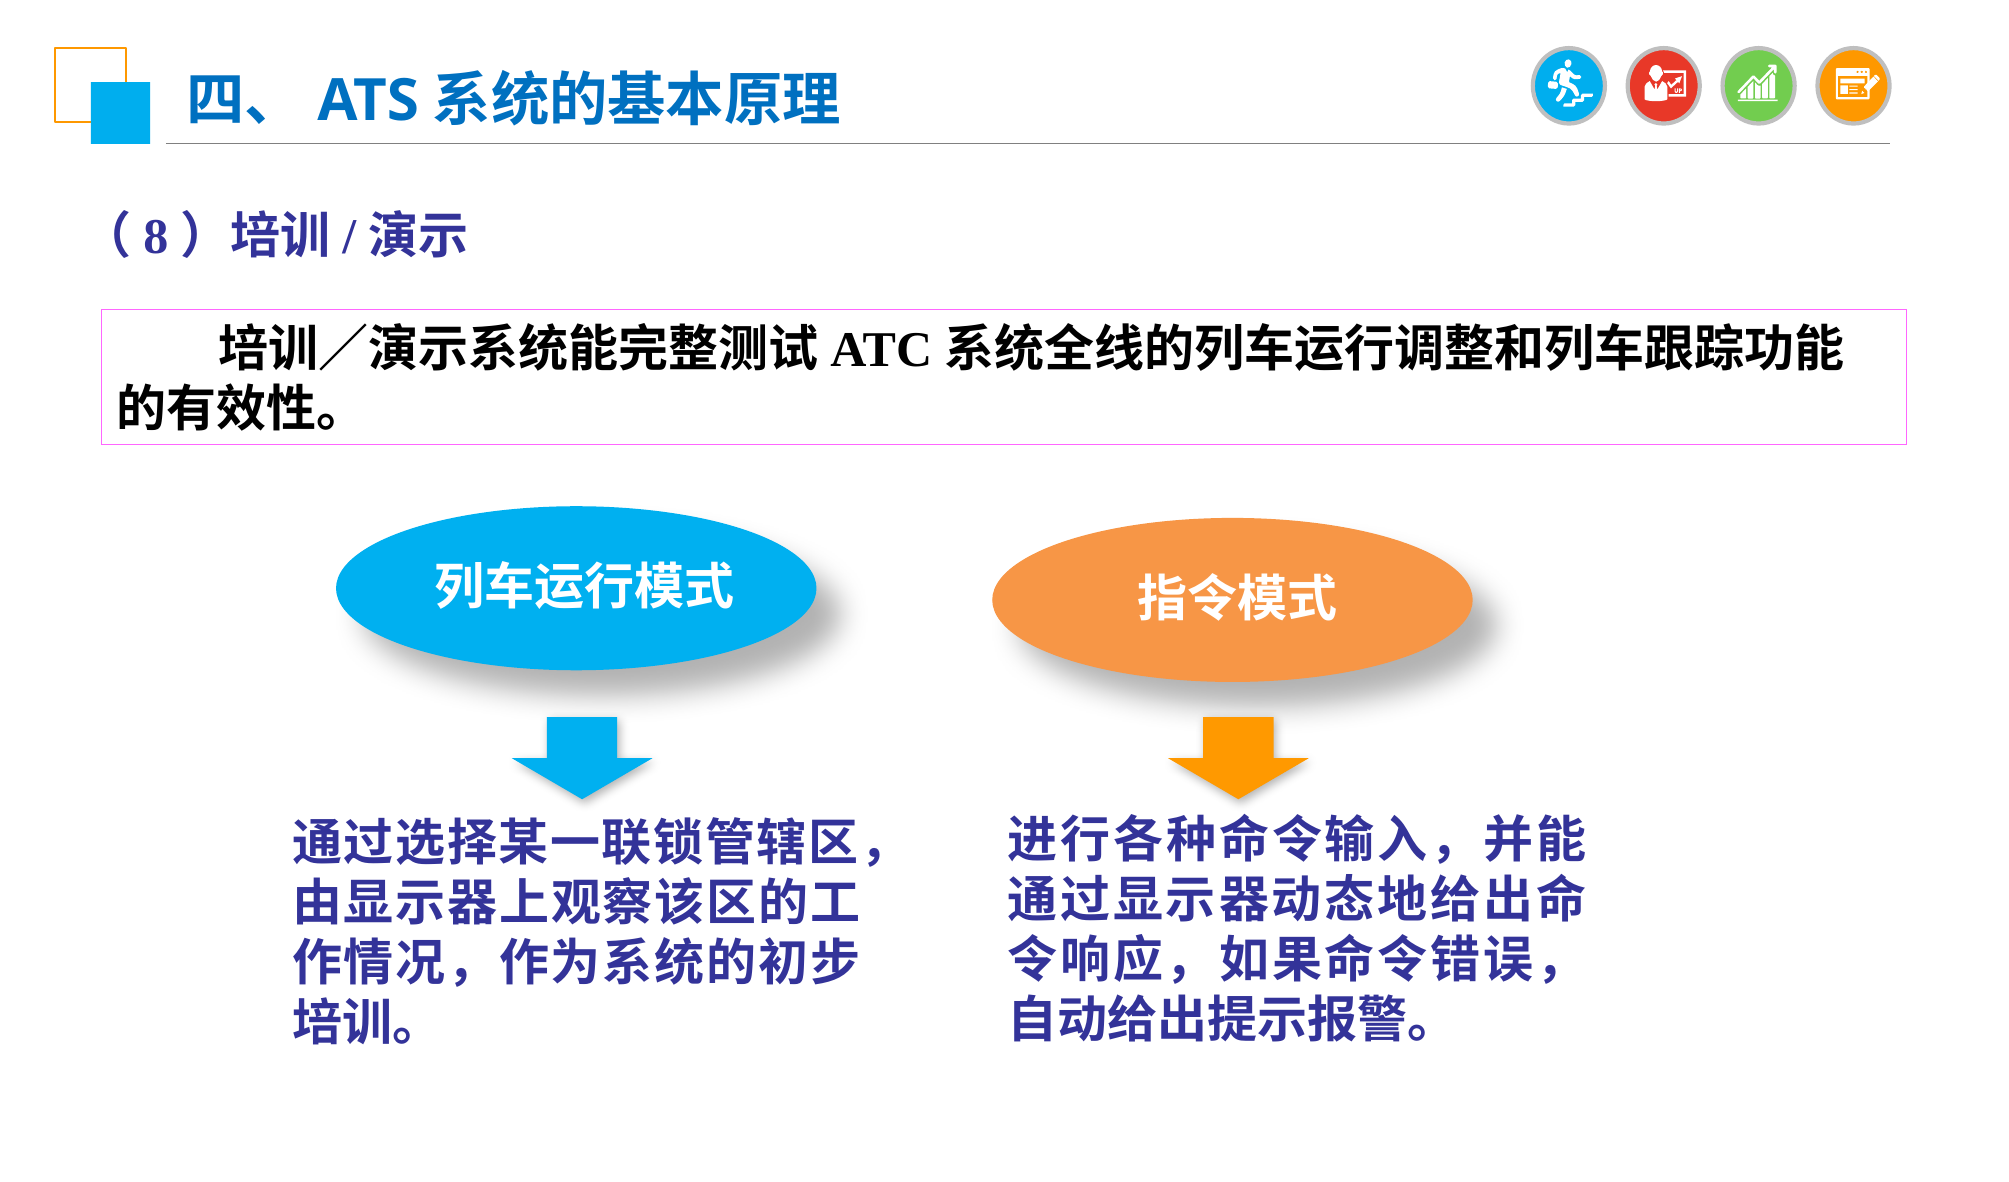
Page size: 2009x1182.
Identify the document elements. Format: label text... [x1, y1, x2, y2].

text_box 四、ATS系统的基本原理 [166, 51, 862, 142]
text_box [991, 517, 1473, 683]
text_box 通过选择某一联锁管辖区，由显示器上观察该区的工作情况，作为系统的初步培训。 [277, 802, 875, 1058]
text_box [1166, 715, 1311, 800]
text_box 进行各种命令输入，并能通过显示器动态地给出命令响应，如果命令错误，自动给出提示报警。 [992, 800, 1602, 1056]
text_box [509, 715, 655, 802]
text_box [335, 505, 817, 671]
text_box （8）培训/演示 [66, 196, 1426, 271]
text_box 培训／演示系统能完整测试ATC系统全线的列车运行调整和列车跟踪功能的有效性。 [101, 309, 1907, 445]
